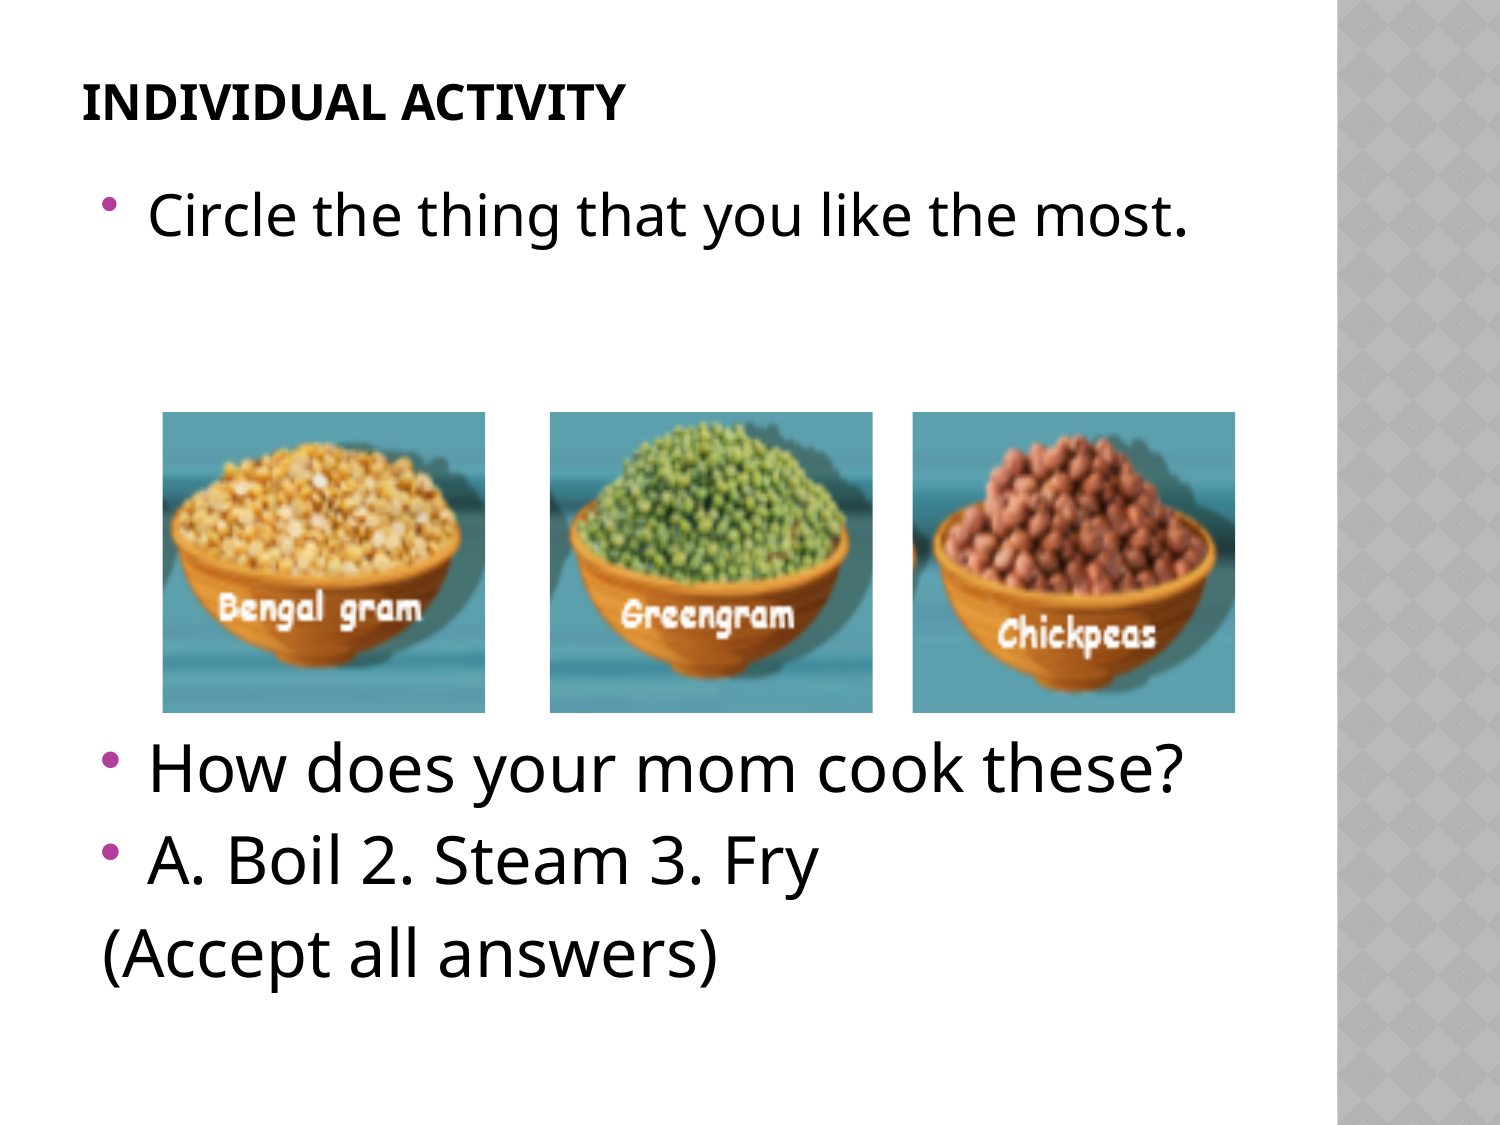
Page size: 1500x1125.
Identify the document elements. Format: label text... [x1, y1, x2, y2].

list Circle the thing that you like the most. How does your mom cook these? A. Boil 2. Steam 3. Fry (Accept all answers) [87, 162, 1275, 1000]
picture [162, 411, 486, 713]
title Individual activity [75, 50, 1043, 130]
picture [549, 411, 873, 713]
picture [912, 411, 1236, 713]
